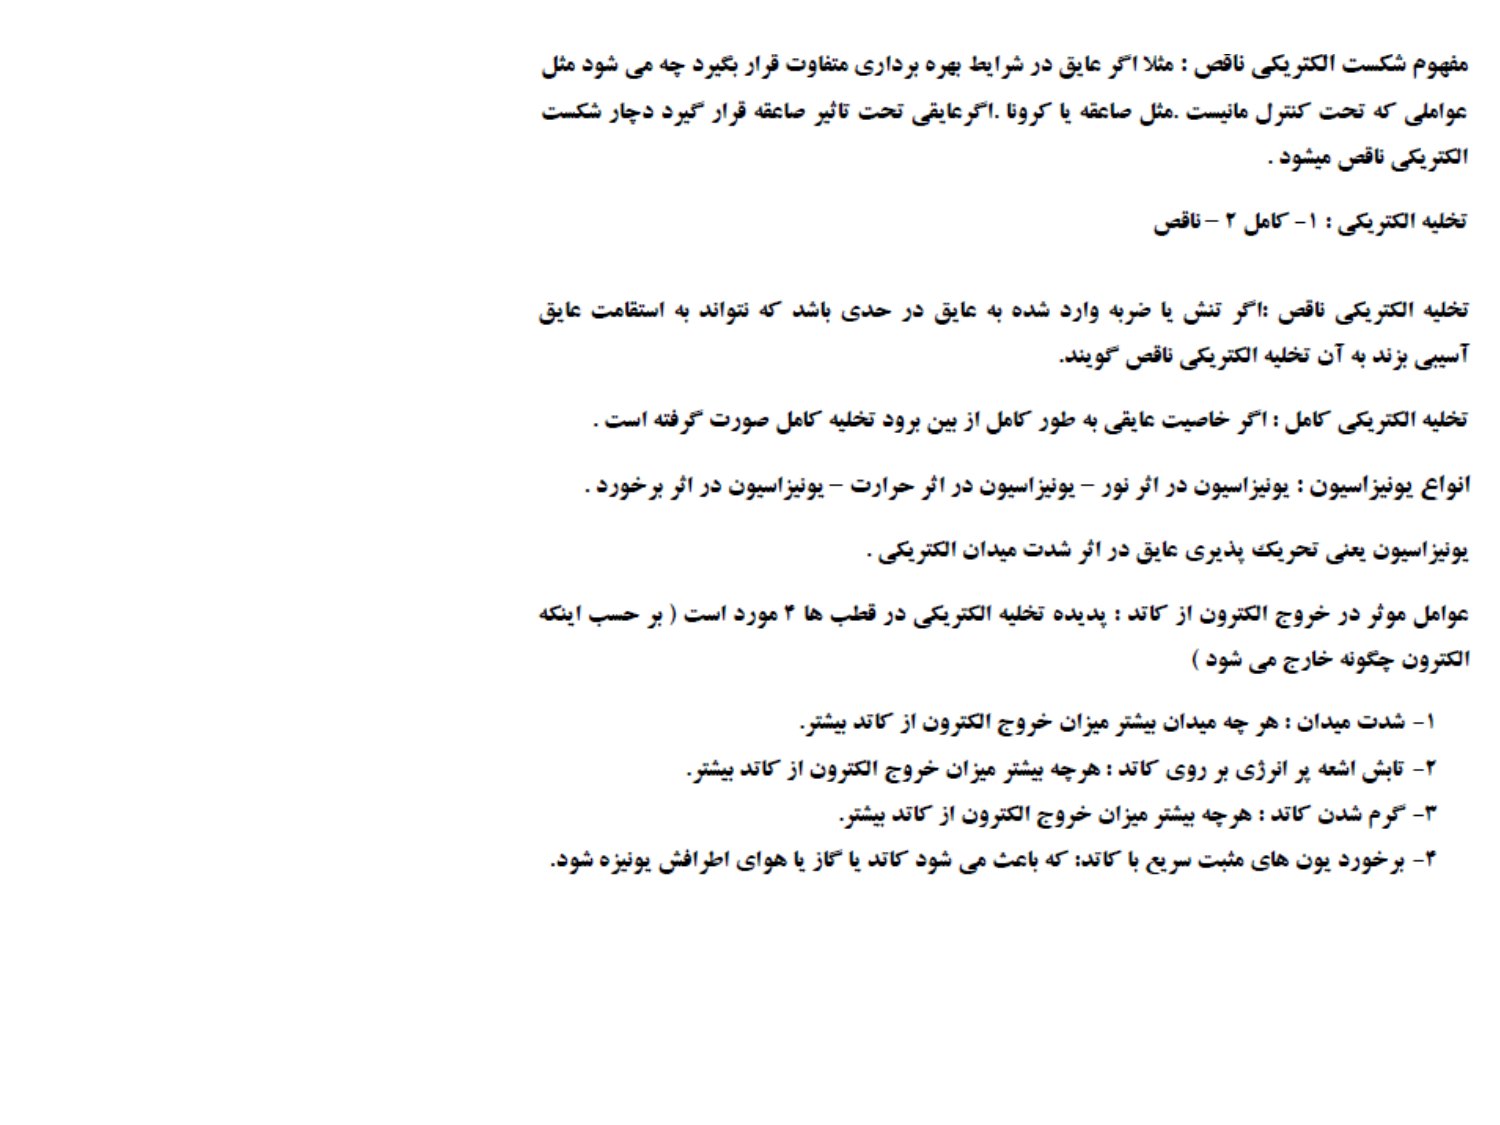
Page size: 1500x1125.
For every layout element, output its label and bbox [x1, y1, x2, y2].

picture [525, 54, 1481, 900]
